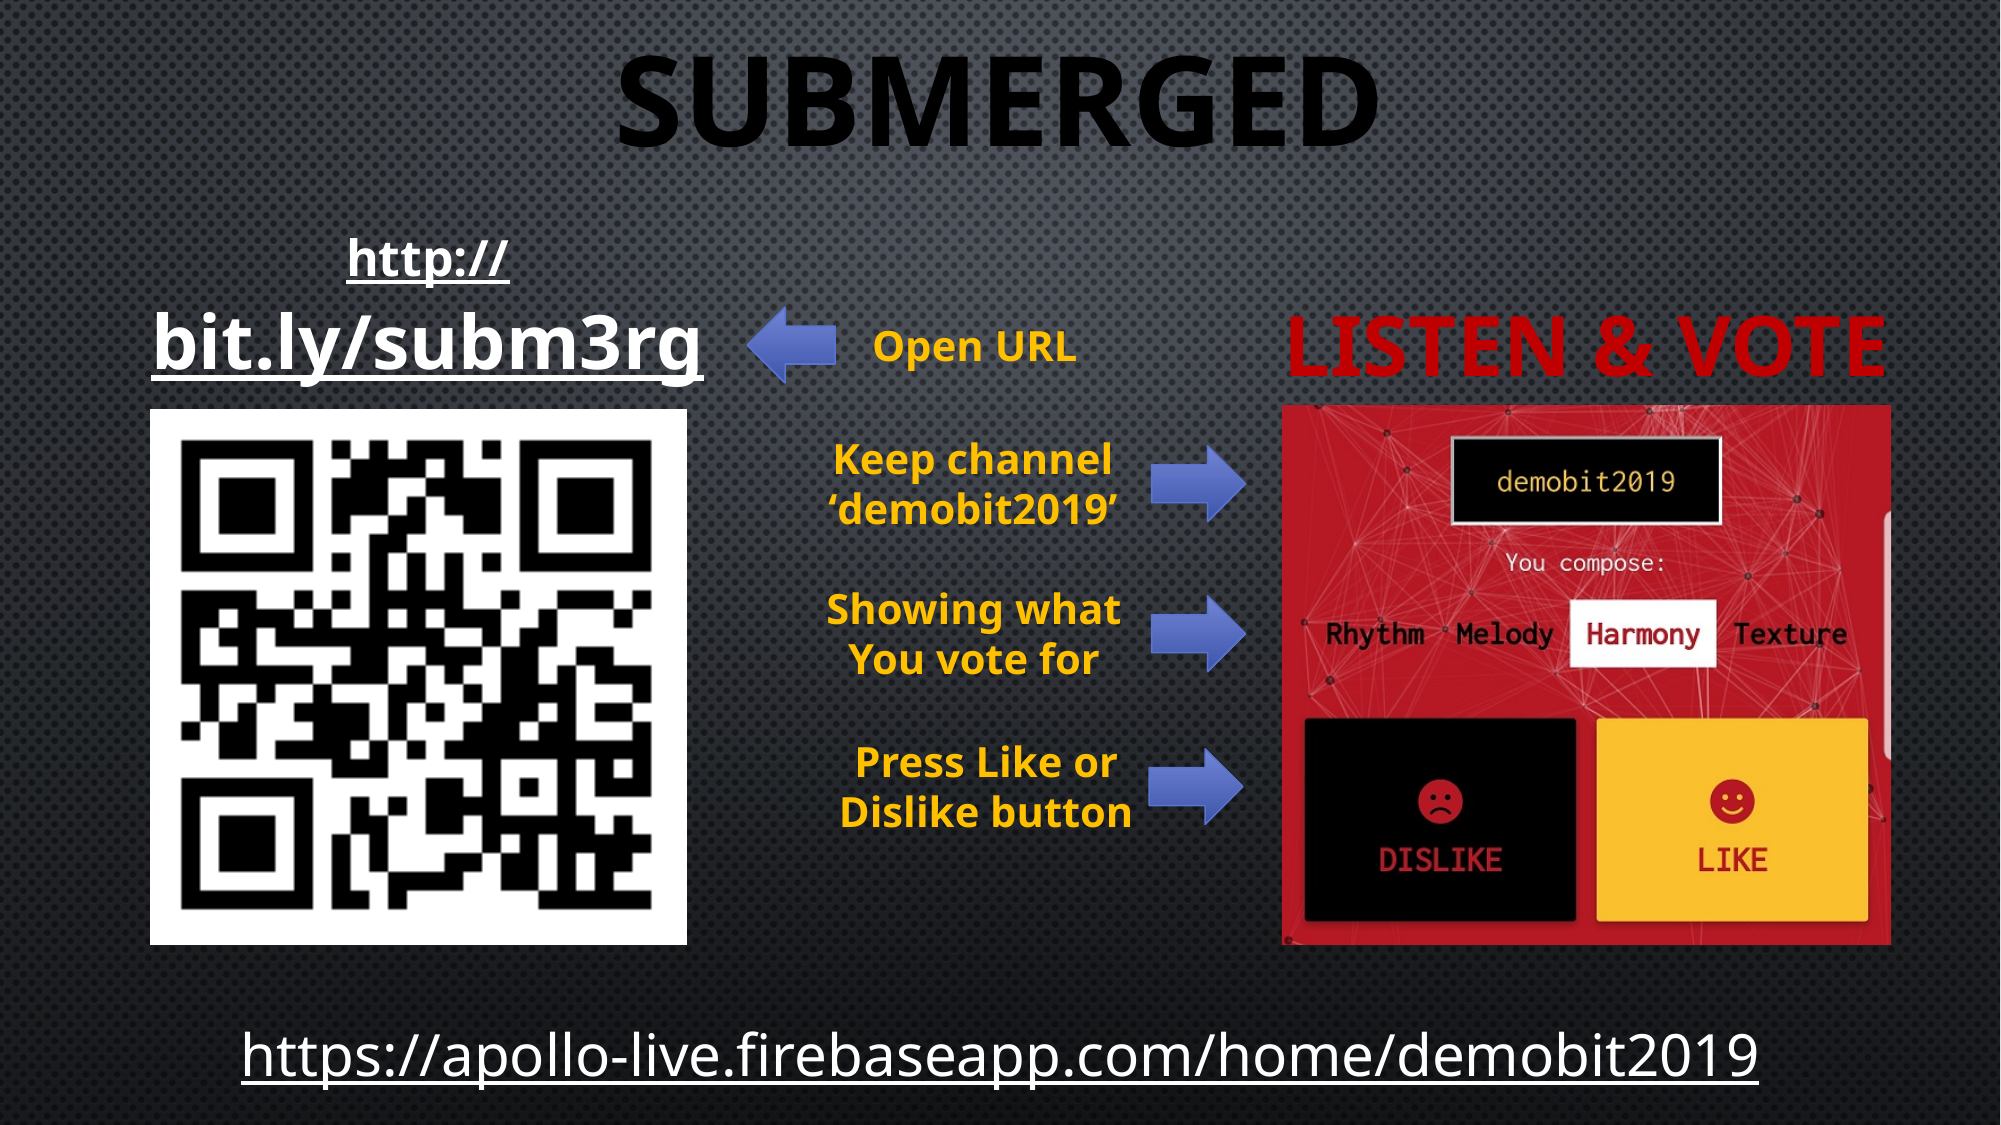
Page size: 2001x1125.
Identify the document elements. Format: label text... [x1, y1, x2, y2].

picture [1281, 405, 1892, 946]
picture [150, 409, 687, 946]
text_box Open URL [857, 311, 1093, 377]
title Submerged [288, 30, 1712, 180]
text_box [1148, 748, 1244, 826]
text_box Showing what You vote for [811, 575, 1137, 691]
text_box Press Like or Dislike button [823, 728, 1149, 844]
text_box [1150, 445, 1247, 523]
text_box [1150, 595, 1247, 673]
text_box Listen & Vote [1203, 264, 1969, 401]
text_box Keep channel ‘demobit2019’ [813, 425, 1133, 541]
text_box [746, 306, 836, 384]
text_box http:// bit.ly/subm3rg [136, 219, 719, 405]
text_box https://apollo-live.firebaseapp.com/home/demobit2019 [225, 1010, 1775, 1105]
